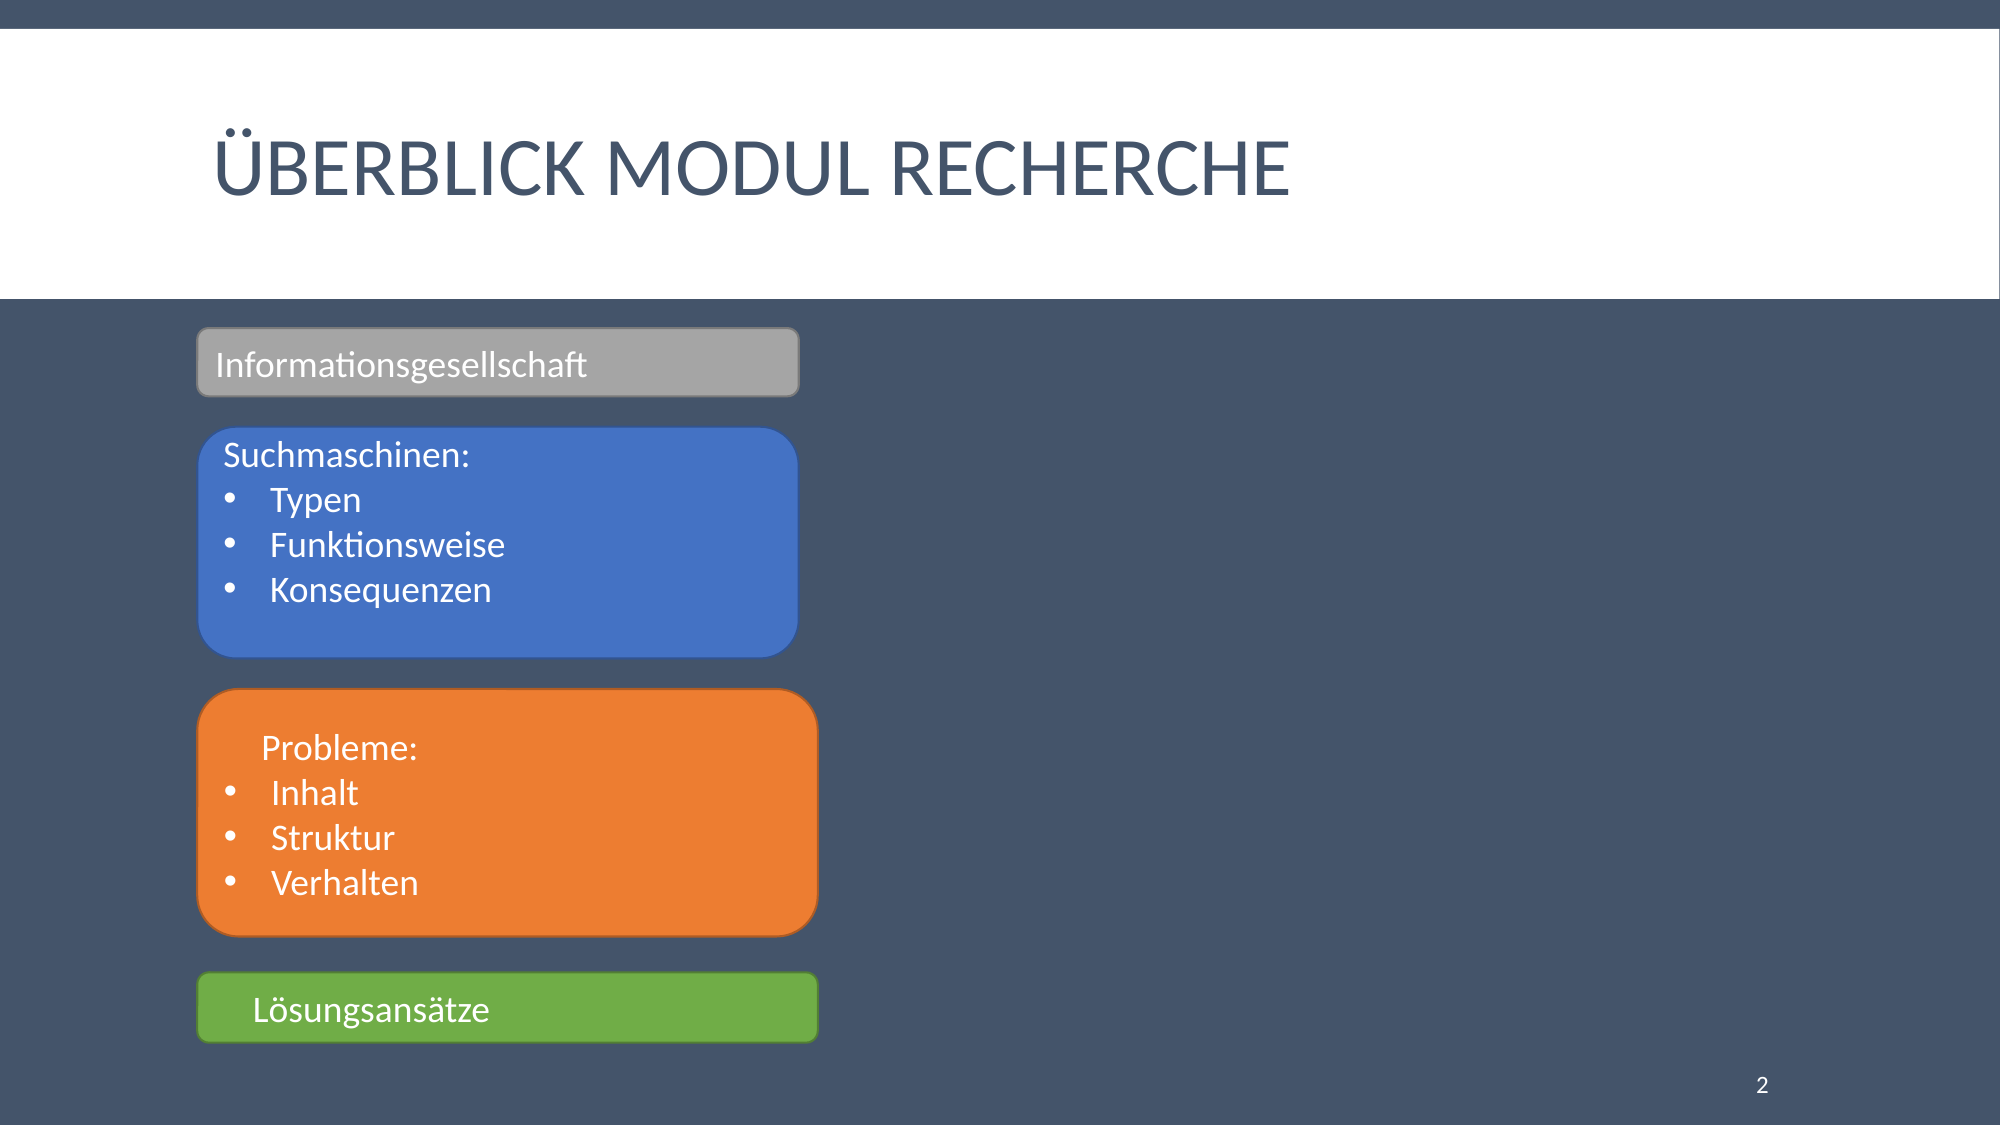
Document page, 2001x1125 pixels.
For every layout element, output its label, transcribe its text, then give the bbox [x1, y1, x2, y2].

text_box Suchmaschinen: Typen Funktionsweise Konsequenzen [196, 425, 800, 660]
title Überblick Modul Recherche [197, 46, 1803, 295]
text_box Informationsgesellschaft [196, 327, 800, 398]
text_box Lösungsansätze [196, 971, 819, 1044]
text_box Probleme: Inhalt Struktur Verhalten [196, 687, 819, 938]
slide_number 2 [1748, 1053, 1904, 1114]
